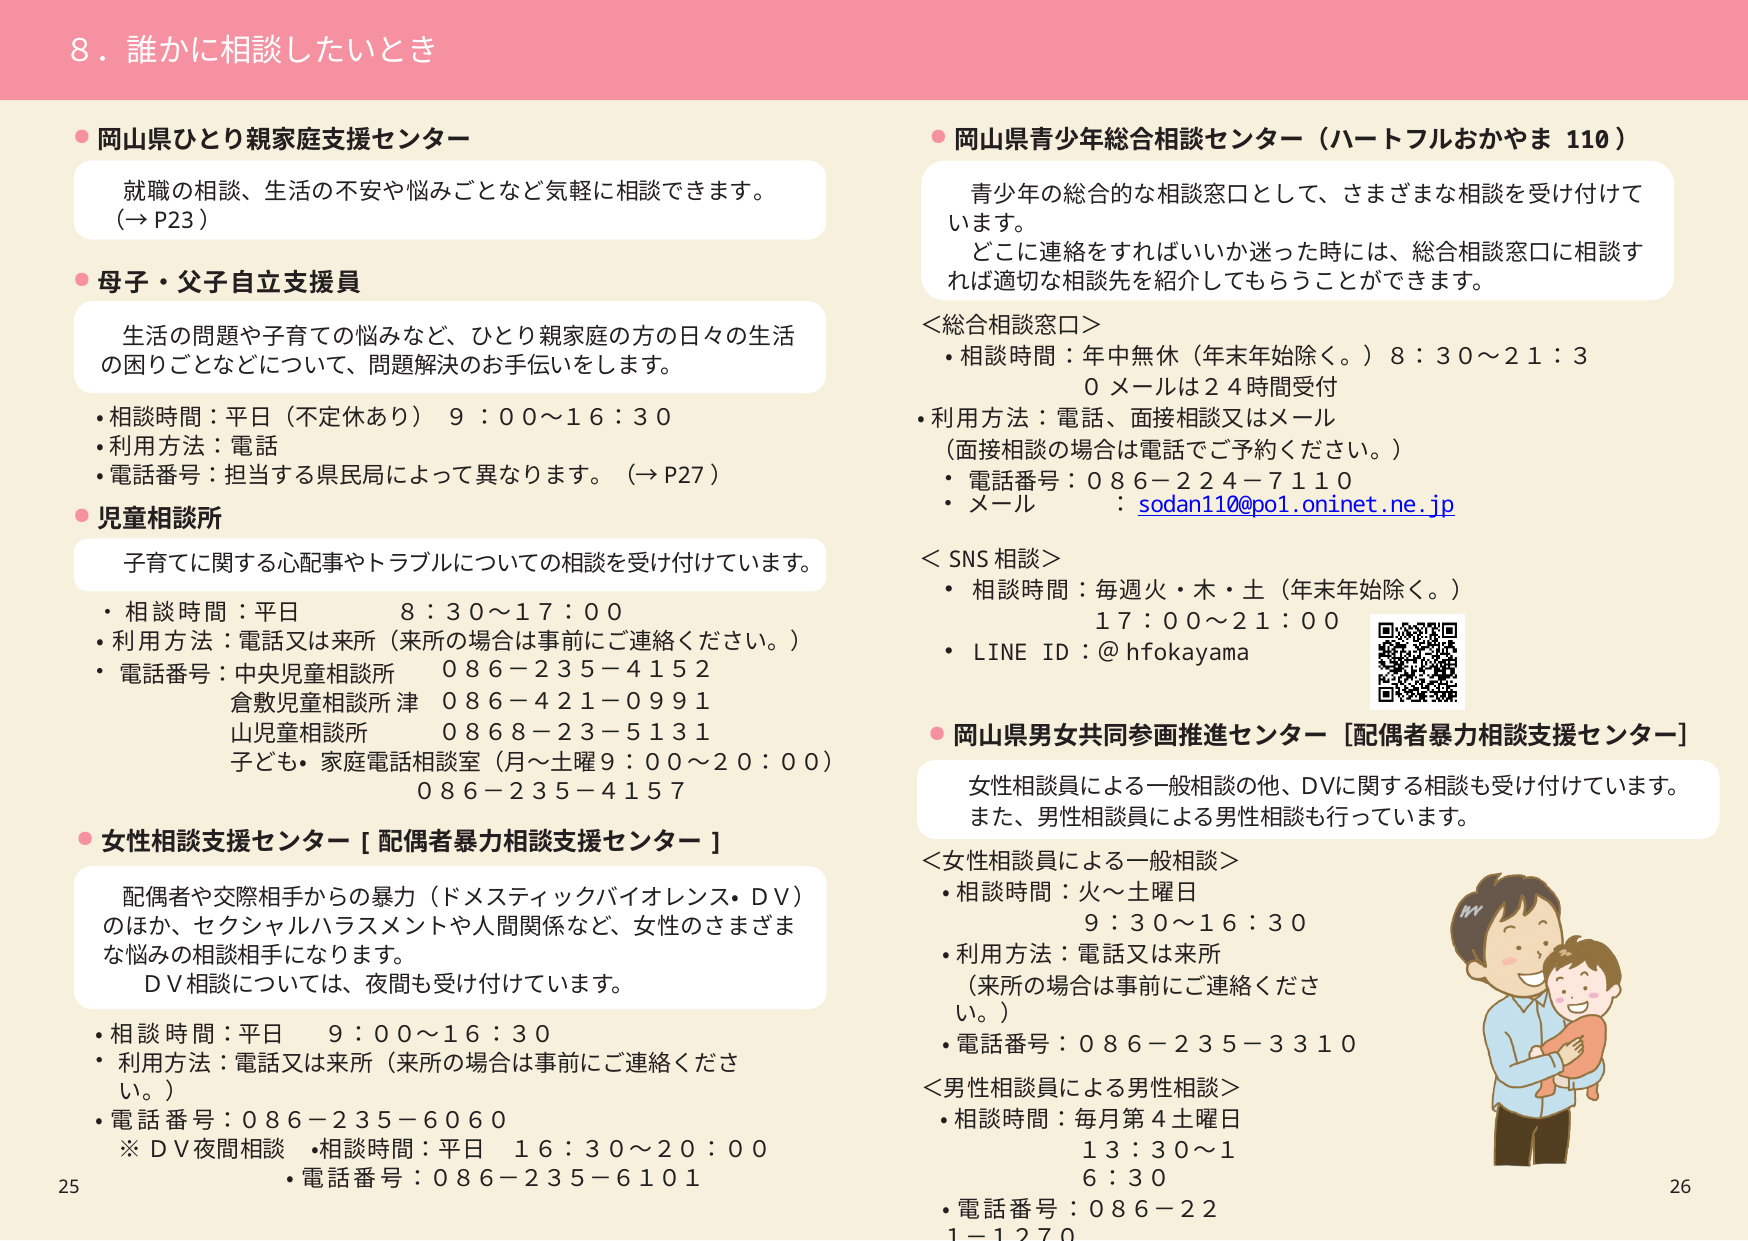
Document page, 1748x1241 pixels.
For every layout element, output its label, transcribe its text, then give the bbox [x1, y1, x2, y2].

text_box 電話番号：中央児童相談所 倉敷児童相談所 津山児童相談所 [94, 656, 428, 746]
text_box 青少年の総合的な相談窓口として、さまざまな相談を受け付けて います。 どこに連絡をすればいいか迷った時には、総合相談窓口に相談す れば適切な相談先を紹介してもらうことができます。 [918, 159, 1647, 294]
text_box •相談時間：平日（不定休あり） ９：００～１６：３０ •利用方法：電話 •電話番号：担当する県民局によって異なります。（→P27） [93, 399, 844, 489]
text_box [75, 538, 825, 546]
text_box 児童相談所 [70, 500, 828, 533]
text_box ８．誰かに相談したいとき [62, 28, 442, 68]
text_box 生活の問題や子育ての悩みなど、ひとり親家庭の方の日々の生活 の困りごとなどについて、問題解決のお手伝いをします。 [70, 301, 799, 379]
text_box 母子•父子自立支援員 [70, 263, 828, 296]
text_box ＜SNS相談＞ 相談時間：毎週火・木・土（年末年始除く。） １７：００～２１：００ LINE ID：＠hfokayama [917, 538, 1715, 665]
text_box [916, 717, 1723, 1175]
text_box 25 [55, 1174, 81, 1198]
text_box •相談時間：平日 ８：３０～１７：００ •利用方法：電話又は来所（来所の場合は事前にご連絡ください。） [94, 595, 823, 655]
text_box 岡山県ひとり親家庭支援センター [70, 121, 828, 153]
text_box 配偶者や交際相手からの暴力（ドメスティックバイオレンス•ＤＶ） のほか、セクシャルハラスメントや人間関係など、女性のさまざま な悩みの相談相手になります。 ＤＶ相談については、夜間も受け付けています。 [69, 878, 823, 997]
text_box 女性相談支援センター[配偶者暴力相談支援センター] [74, 823, 831, 856]
text_box [74, 865, 827, 1010]
text_box 子ども•家庭電話相談室（月～土曜９：００～２０：００） ０８６－２３５－４１５７ [228, 743, 862, 804]
text_box 岡山県青少年総合相談センター（ハートフルおかやま 110） [927, 121, 1685, 153]
text_box [928, 160, 1675, 301]
text_box [74, 301, 827, 394]
text_box 26 [1667, 1183, 1693, 1198]
text_box 就職の相談、生活の不安や悩みごとなど気軽に相談できます。 （→P23） [70, 157, 801, 234]
text_box [78, 160, 827, 240]
text_box ＜総合相談窓口＞ •相談時間：年中無休（年末年始除く。）８：３０～２１：３０ メールは２４時間受付 •利用方法：電話、面接相談又はメール （面接相談の場合は電話でご予約ください。） 電話番号：０８６－２２４－７１１０ メール ：sodan110@po1.oninet.ne.jp [918, 304, 1612, 521]
text_box 子育てに関する心配事やトラブルについての相談を受け付けています。 [70, 546, 828, 590]
text_box ０８６－２３５－４１５２ ０８６－４２１－０９９１ ０８６８－２３－５１３１ [436, 651, 869, 745]
text_box •相談時間：平日 ９：００～１６：３０ 利用方法：電話又は来所（来所の場合は事前にご連絡ください。） •電話番号：０８６－２３５－６０６０ ※ＤＶ夜間相談 •相談時間：平日 １６：３０～２０：００ •電話番号：０８６－２３５－６１０１ [93, 1015, 787, 1192]
picture [1369, 614, 1465, 710]
